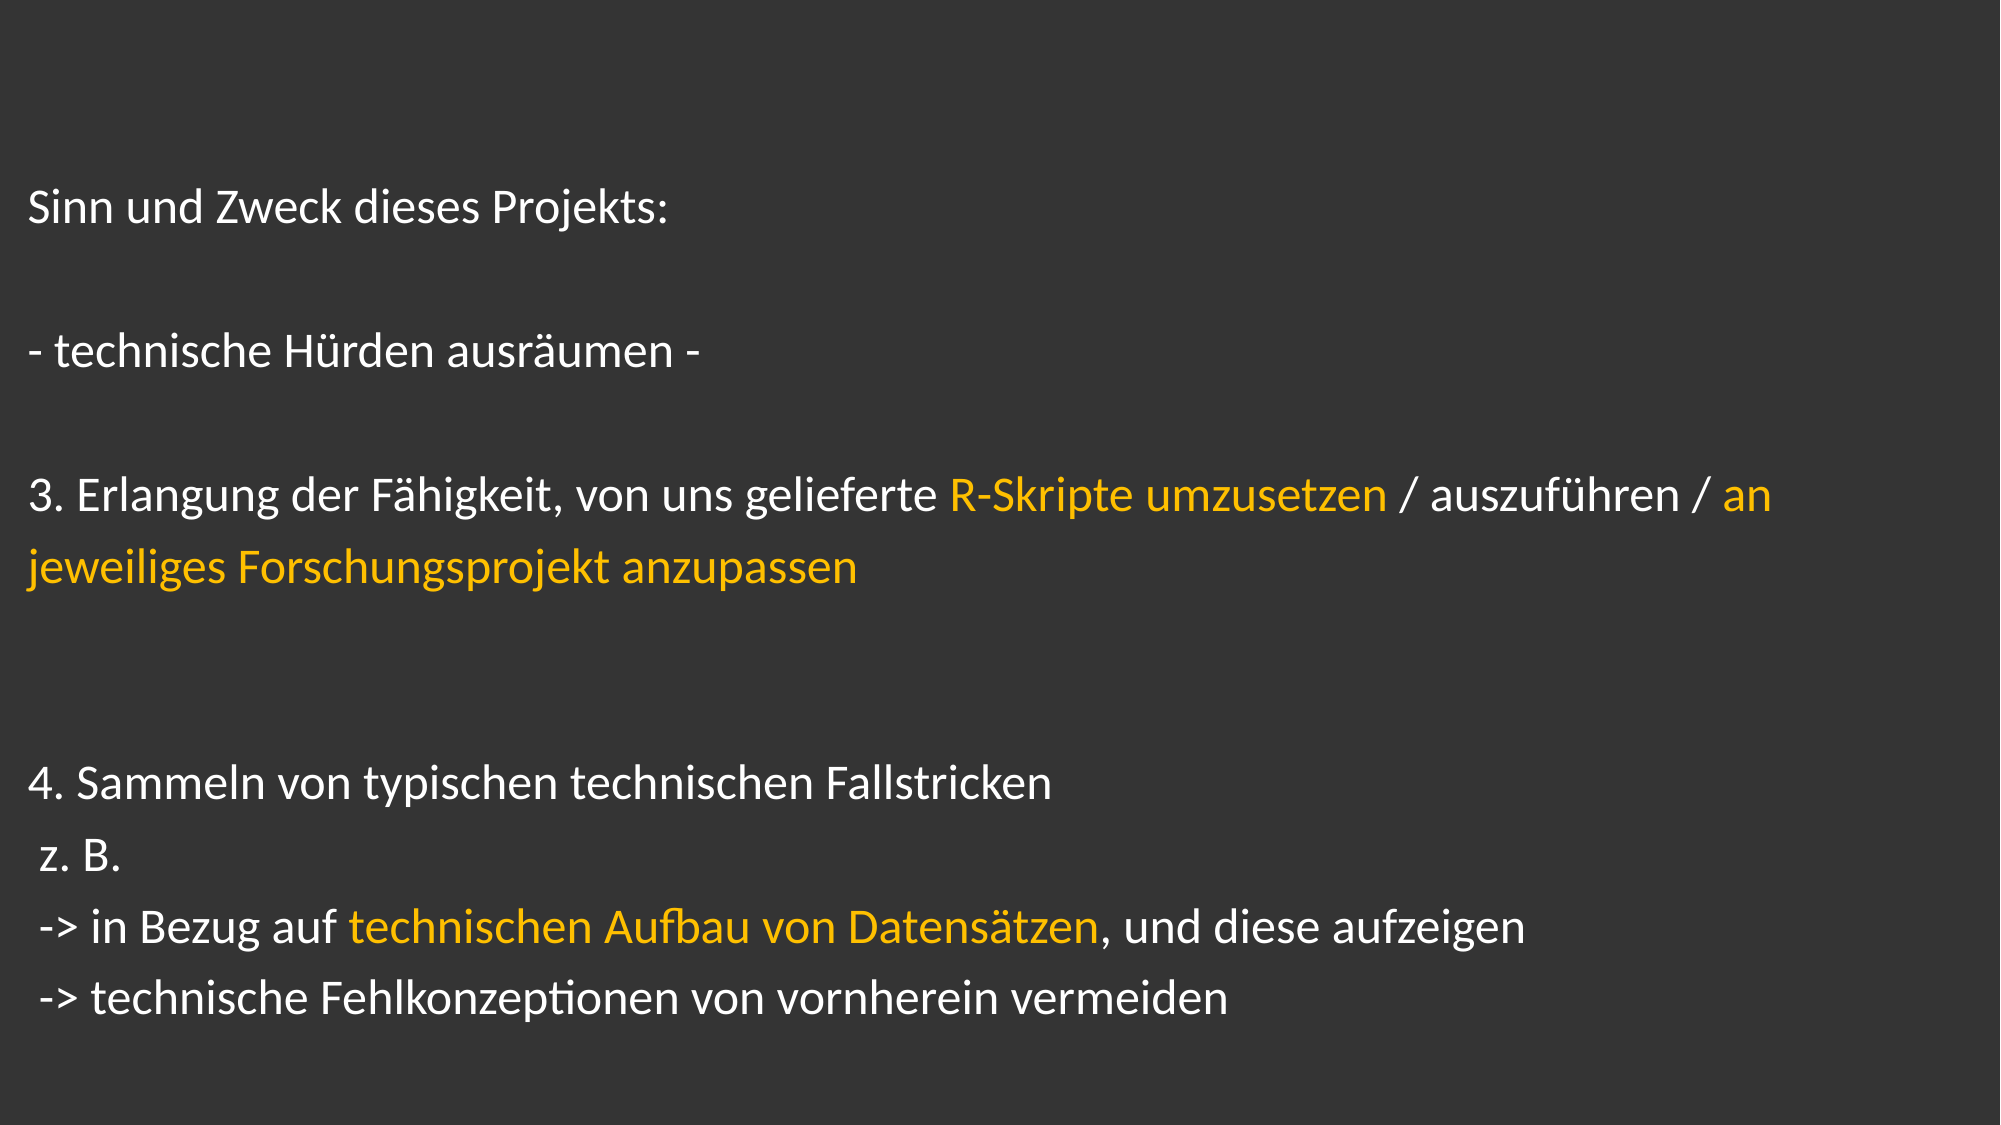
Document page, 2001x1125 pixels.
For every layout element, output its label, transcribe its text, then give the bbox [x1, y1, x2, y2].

text_box Sinn und Zweck dieses Projekts: - technische Hürden ausräumen - 3. Erlangung der Fähigkeit, von uns gelieferte R-Skripte umzusetzen / auszuführen / an jeweiliges Forschungsprojekt anzupassen 4. Sammeln von typischen technischen Fallstricken z. B. -> in Bezug auf technischen Aufbau von Datensätzen, und diese aufzeigen -> technische Fehlkonzeptionen von vornherein vermeiden [12, 153, 1990, 1111]
